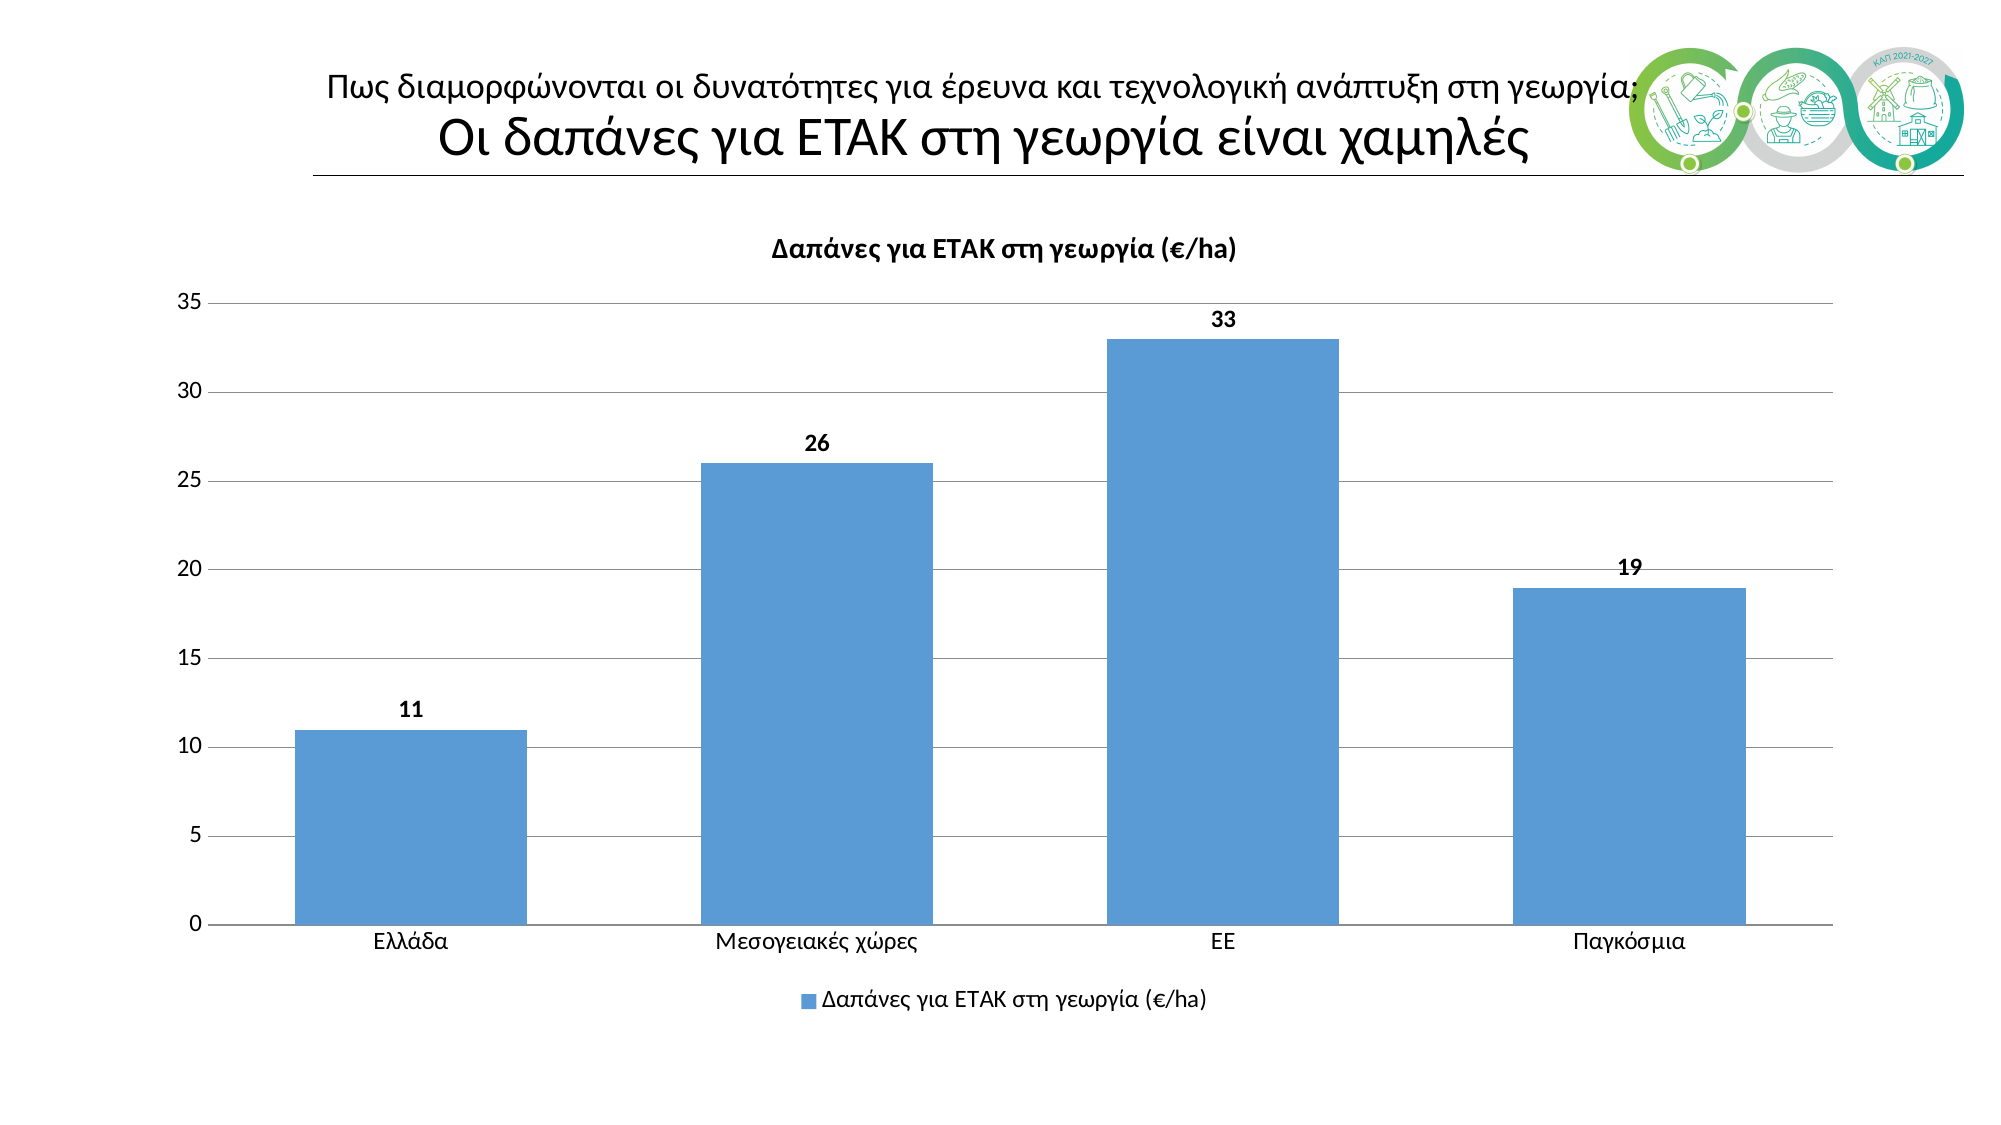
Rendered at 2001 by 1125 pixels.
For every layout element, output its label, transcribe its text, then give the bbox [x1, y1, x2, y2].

picture [1629, 47, 1964, 175]
chart [142, 203, 1868, 1021]
title Πως διαμορφώνονται οι δυνατότητες για έρευνα και τεχνολογική ανάπτυξη στη γεωργία; Οι δαπάνες για ΕΤΑΚ στη γεωργία είναι χαμηλές [311, 59, 1658, 176]
